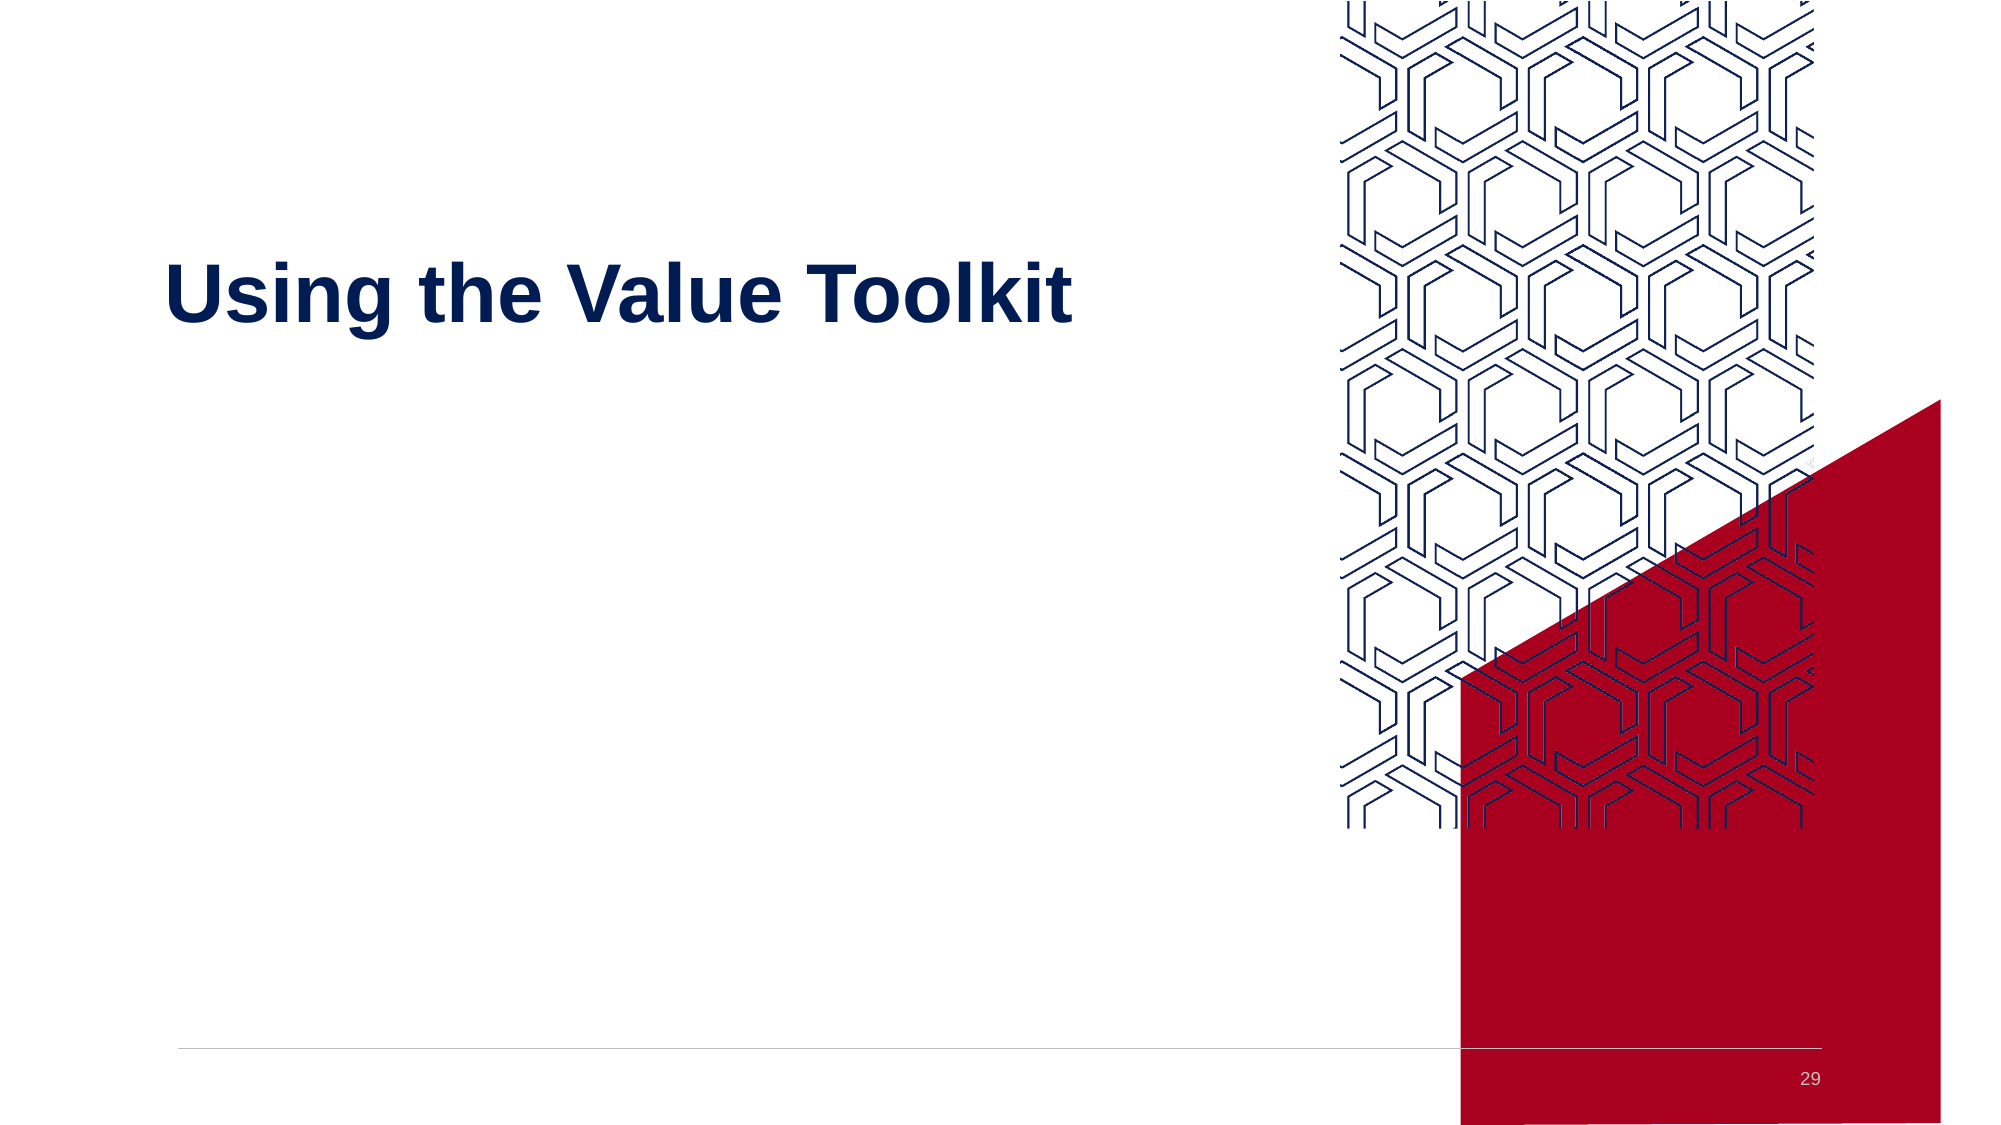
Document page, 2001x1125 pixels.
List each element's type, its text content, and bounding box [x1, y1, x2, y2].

title Using the Value Toolkit [164, 197, 1239, 341]
slide_number 29 [1386, 1048, 1837, 1108]
picture [1340, 1, 1814, 829]
